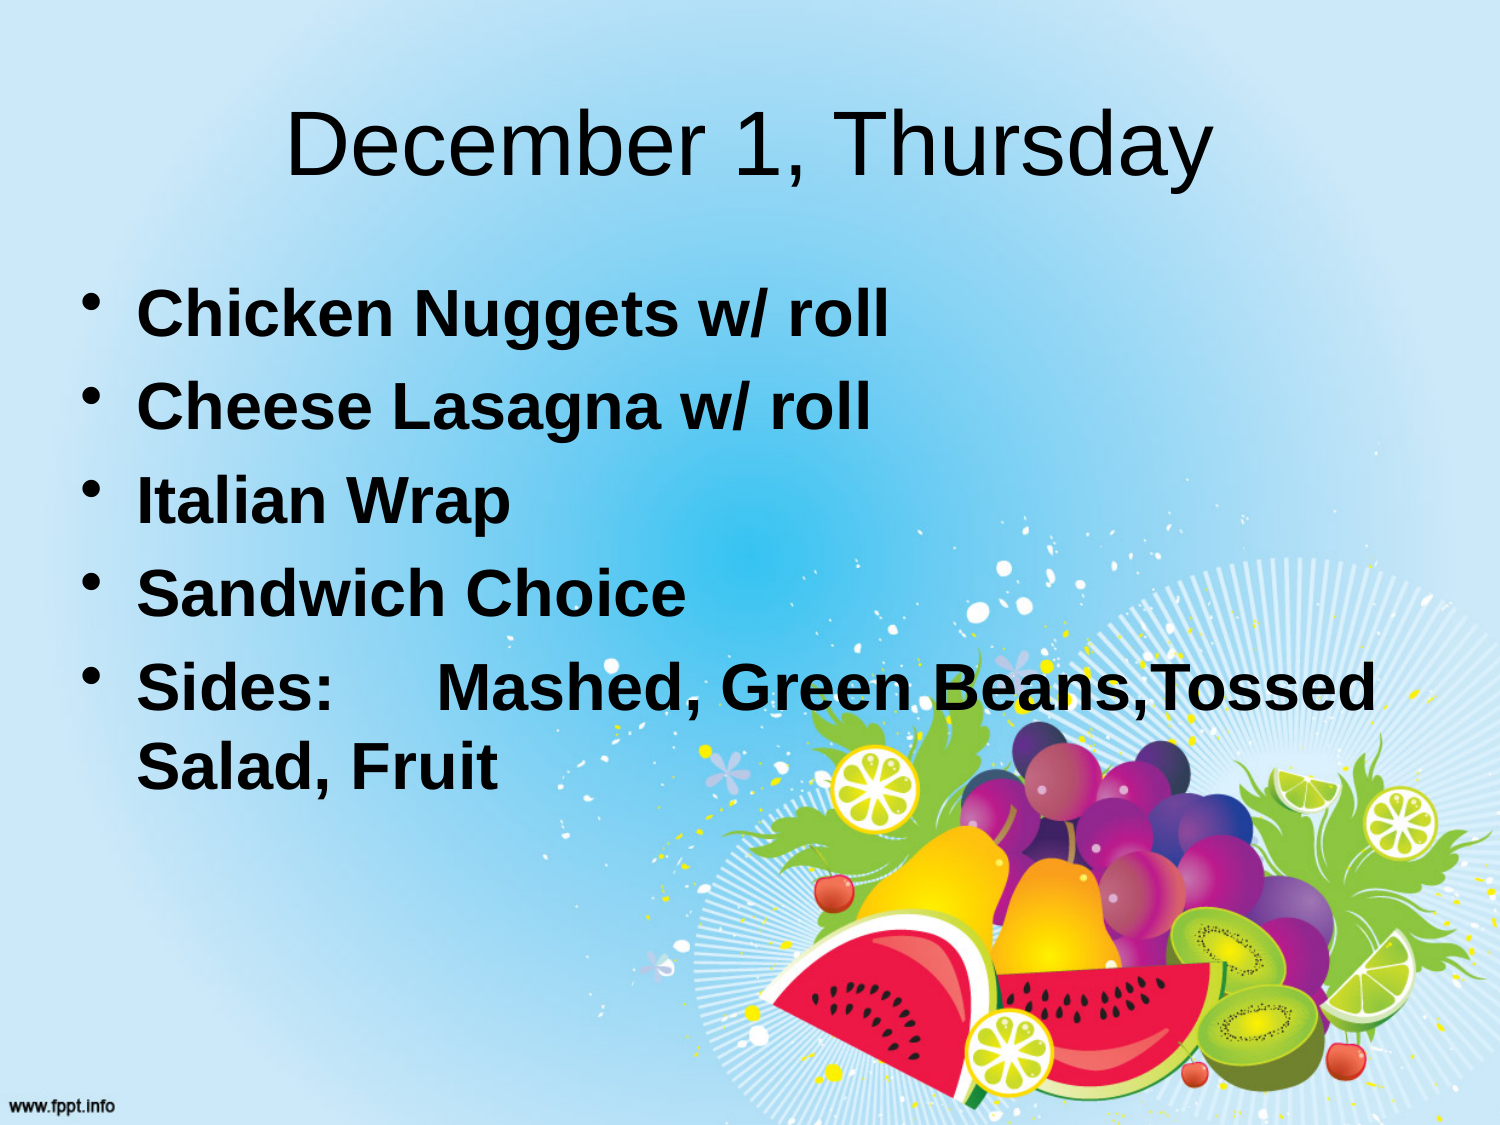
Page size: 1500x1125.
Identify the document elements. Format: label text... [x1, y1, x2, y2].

list Chicken Nuggets w/ roll Cheese Lasagna w/ roll Italian Wrap Sandwich Choice Sides: Mashed, Green Beans,Tossed Salad, Fruit [64, 262, 1426, 1083]
picture [0, 0, 1500, 1125]
title December 1, Thursday [74, 44, 1426, 233]
